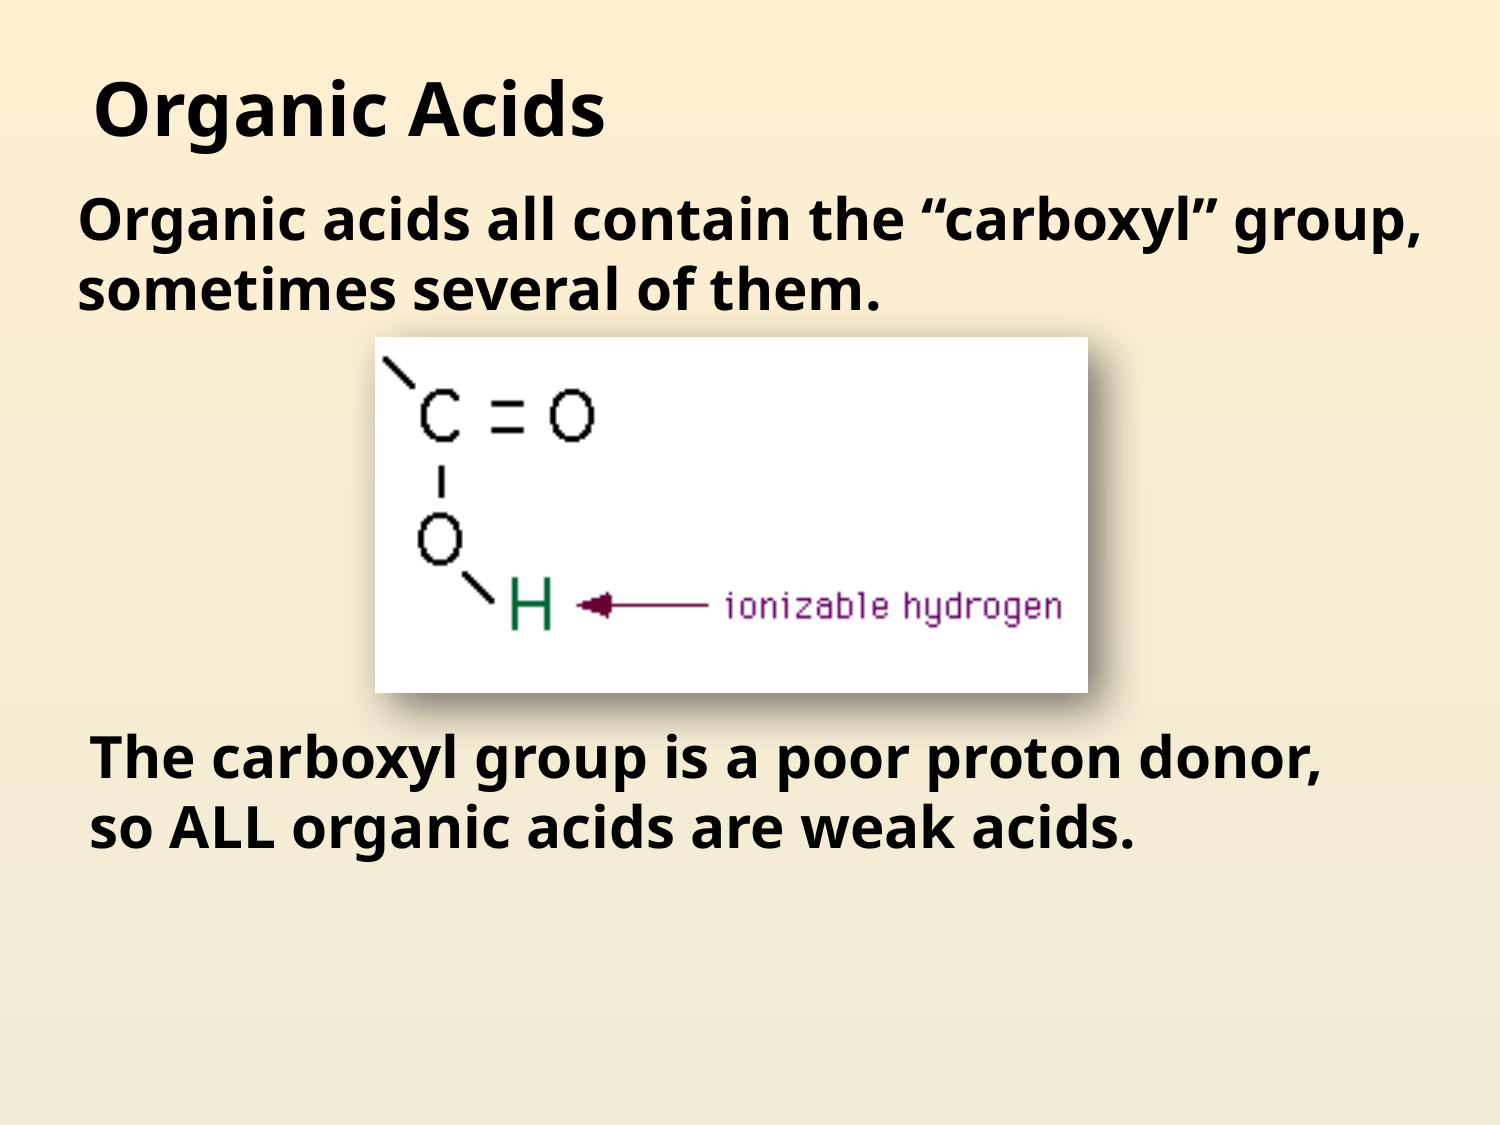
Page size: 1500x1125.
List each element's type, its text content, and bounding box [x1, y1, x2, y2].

text_box The carboxyl group is a poor proton donor, so ALL organic acids are weak acids. [75, 712, 1403, 868]
text_box Organic acids all contain the “carboxyl” group, sometimes several of them. [62, 174, 1450, 330]
title Organic Acids [0, 37, 701, 176]
picture [374, 337, 1088, 693]
